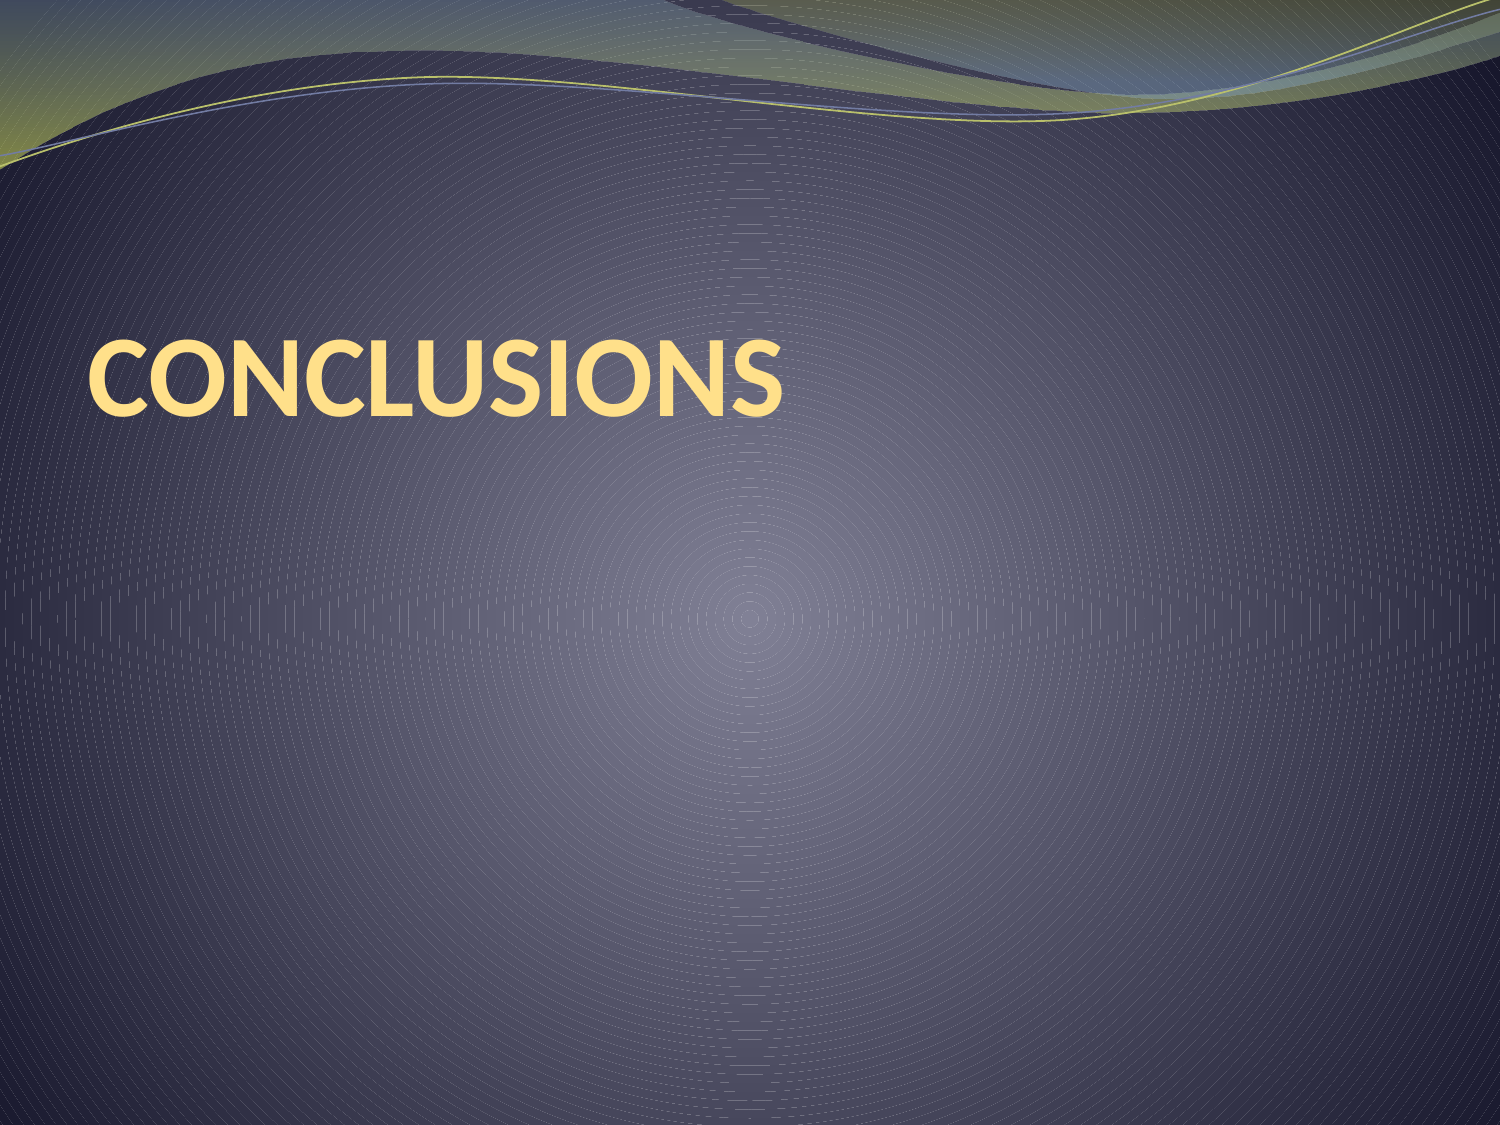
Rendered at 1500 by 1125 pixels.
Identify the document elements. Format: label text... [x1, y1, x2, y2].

title CONCLUSIONS [86, 216, 1362, 440]
